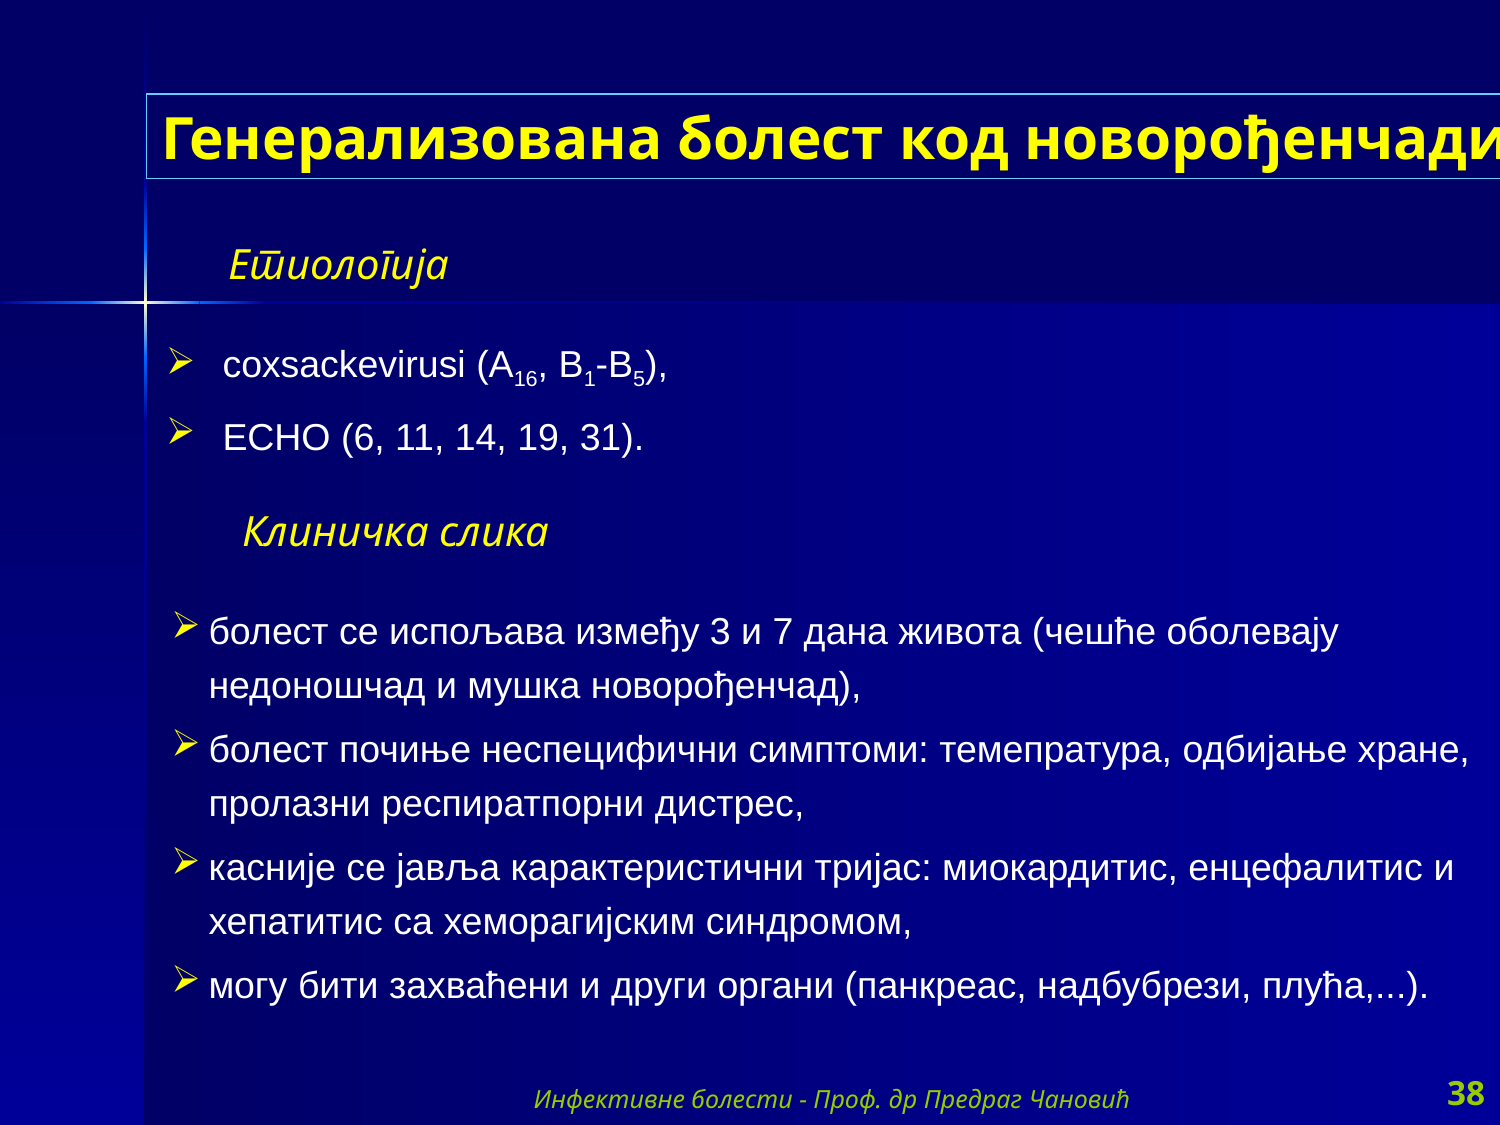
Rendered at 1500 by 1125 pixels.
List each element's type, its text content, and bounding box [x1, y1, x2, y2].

text_box Клиничка слика [227, 497, 565, 563]
text_box болест се испољава између 3 и 7 дана живота (чешће оболевају недоношчад и мушка новорођенчад), болест почиње неспецифични симптоми: темепратура, одбијање хране, пролазни респиратпорни дистрес, касније се јавља карактеристични тријас: миокардитис, енцефалитис и хепатитис са хеморагијским синдромом, могу бити захваћени и други органи (панкреас, надбубрези, плућа,...). [156, 590, 1500, 1014]
text_box Етиологија [213, 230, 465, 295]
slide_number 38 [1345, 1049, 1500, 1125]
footer Инфективне болести - Проф. др Предраг Чановић [430, 1049, 1235, 1125]
text_box Генерализована болест код новорођенчади [146, 93, 1500, 179]
text_box coxsackevirusi (A16, B1-B5), ECHO (6, 11, 14, 19, 31). [151, 306, 902, 466]
